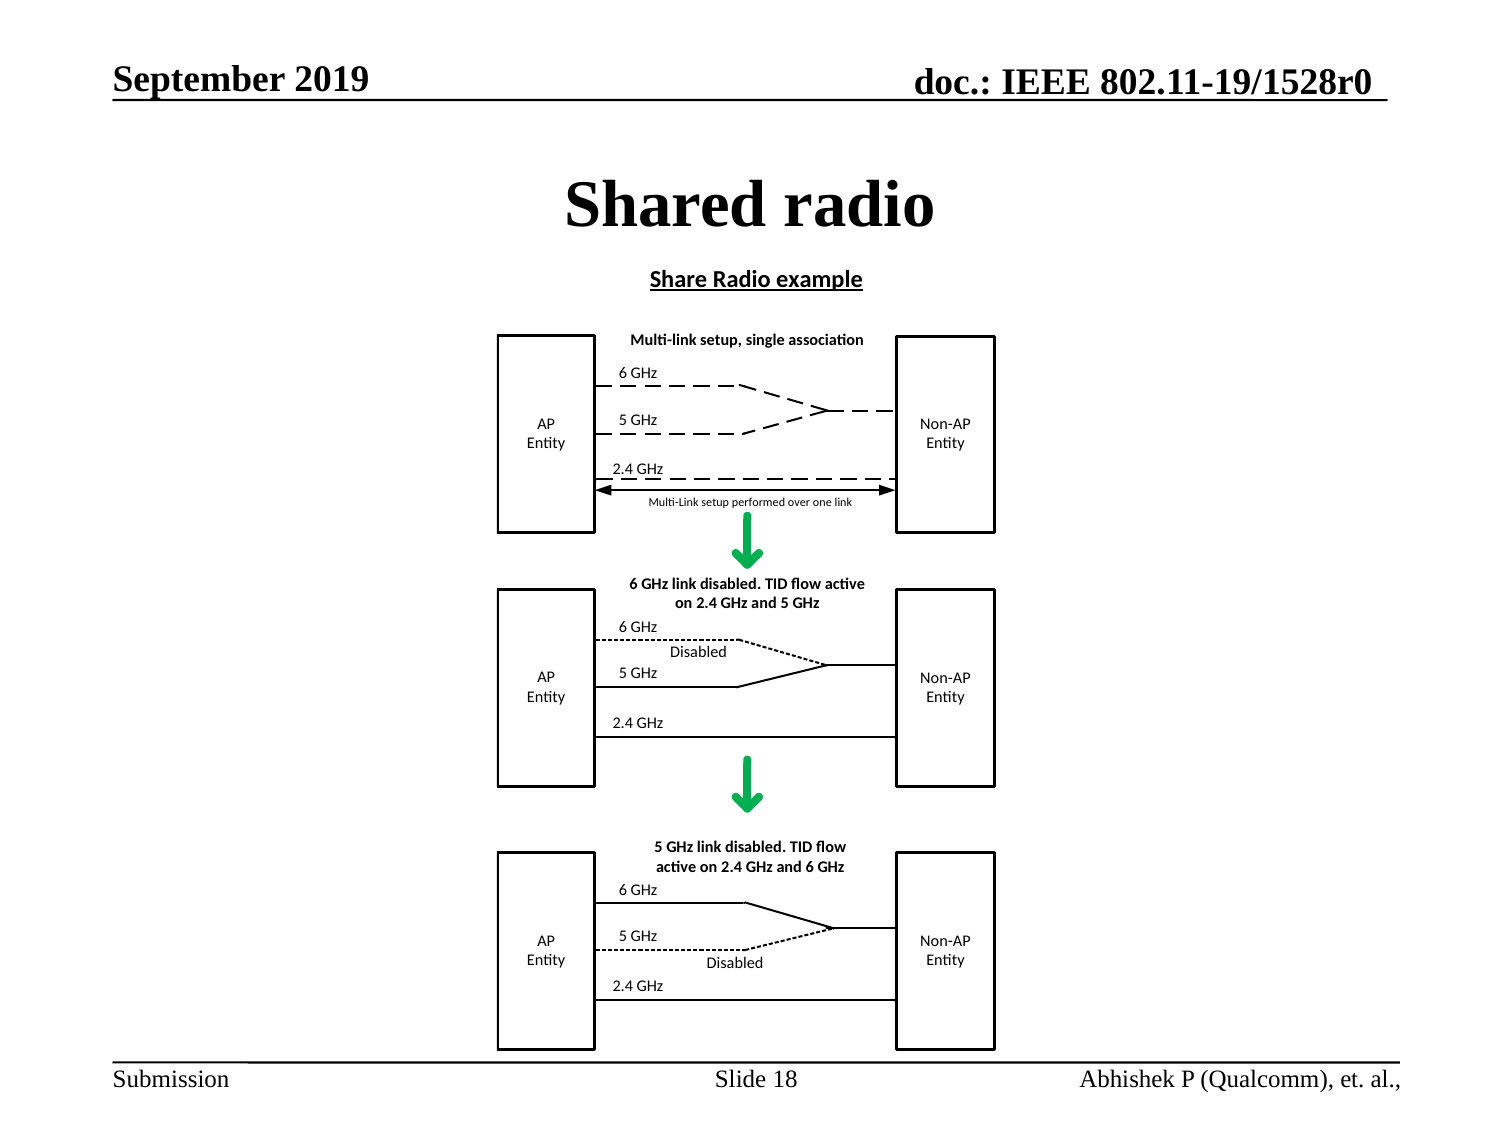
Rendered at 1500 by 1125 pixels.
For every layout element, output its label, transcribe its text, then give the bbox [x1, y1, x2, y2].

slide_number Slide 18 [712, 1065, 801, 1093]
footer Abhishek P (Qualcomm), et. al., [949, 1061, 1402, 1093]
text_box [496, 257, 1004, 1056]
title Shared radio [112, 112, 1388, 288]
